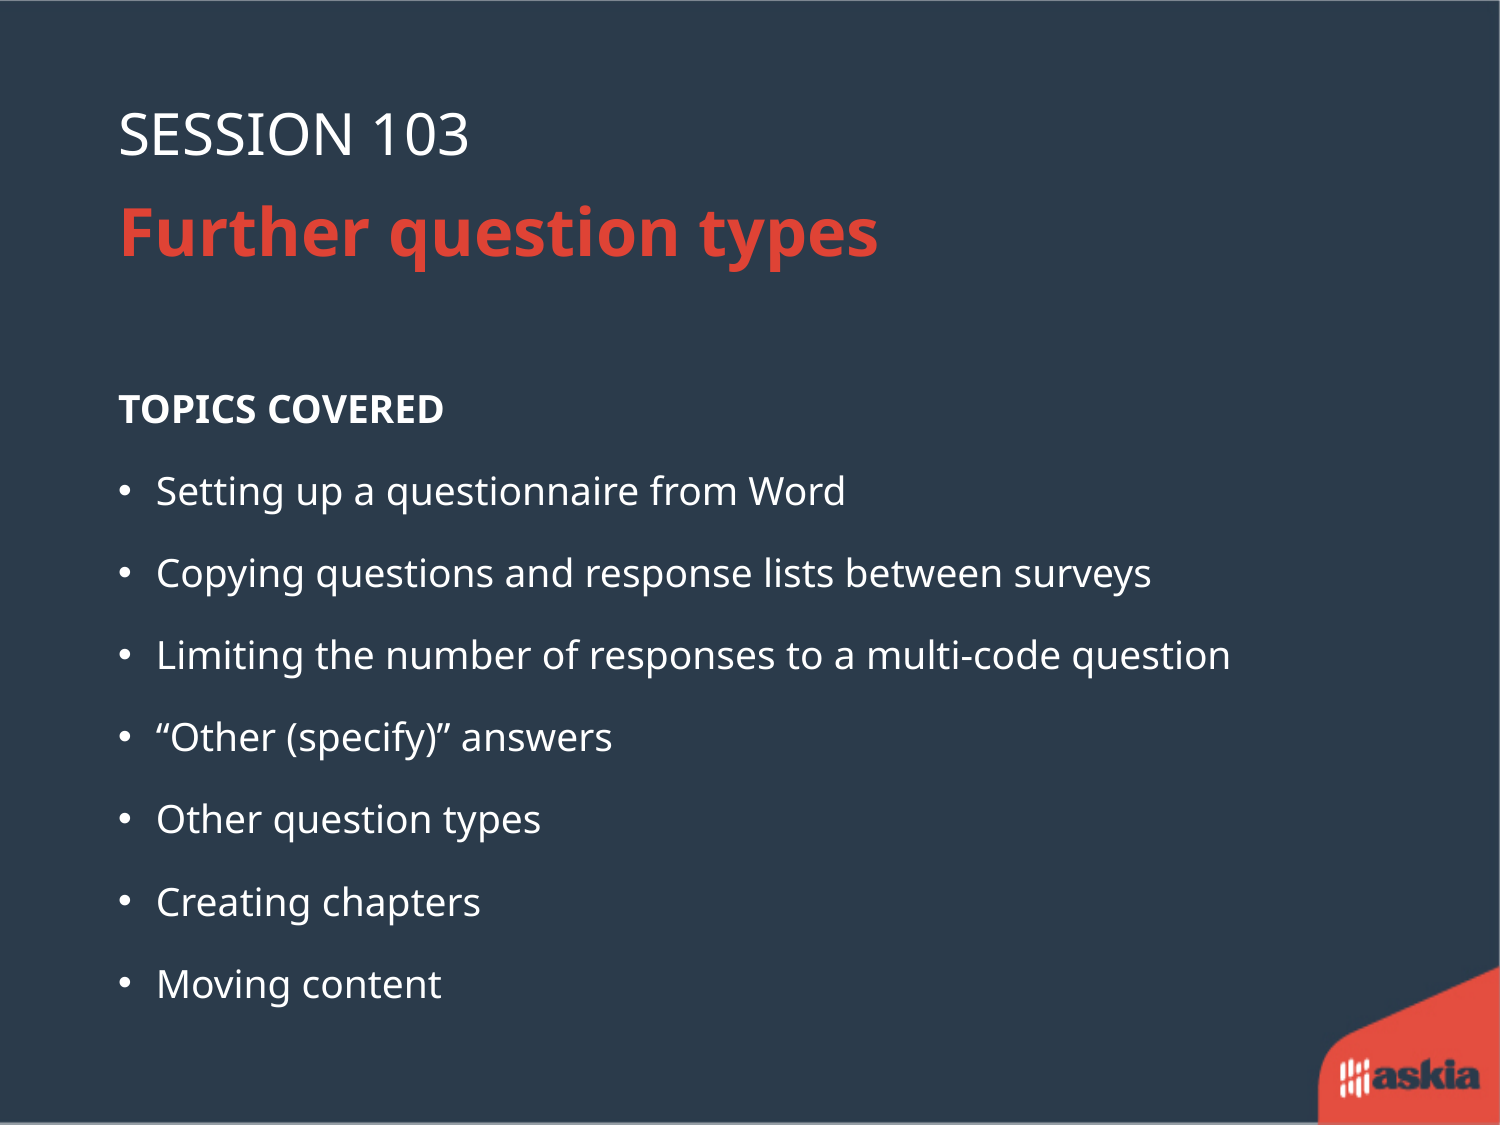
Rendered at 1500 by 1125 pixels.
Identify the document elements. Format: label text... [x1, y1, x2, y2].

list Further question types [103, 174, 1397, 322]
picture [0, 0, 1500, 1125]
title Session 103 [103, 88, 1397, 174]
list TOPICS COVERED Setting up a questionnaire from Word Copying questions and response lists between surveys Limiting the number of responses to a multi-code question “Other (specify)” answers Other question types Creating chapters Moving content [103, 367, 1397, 1014]
